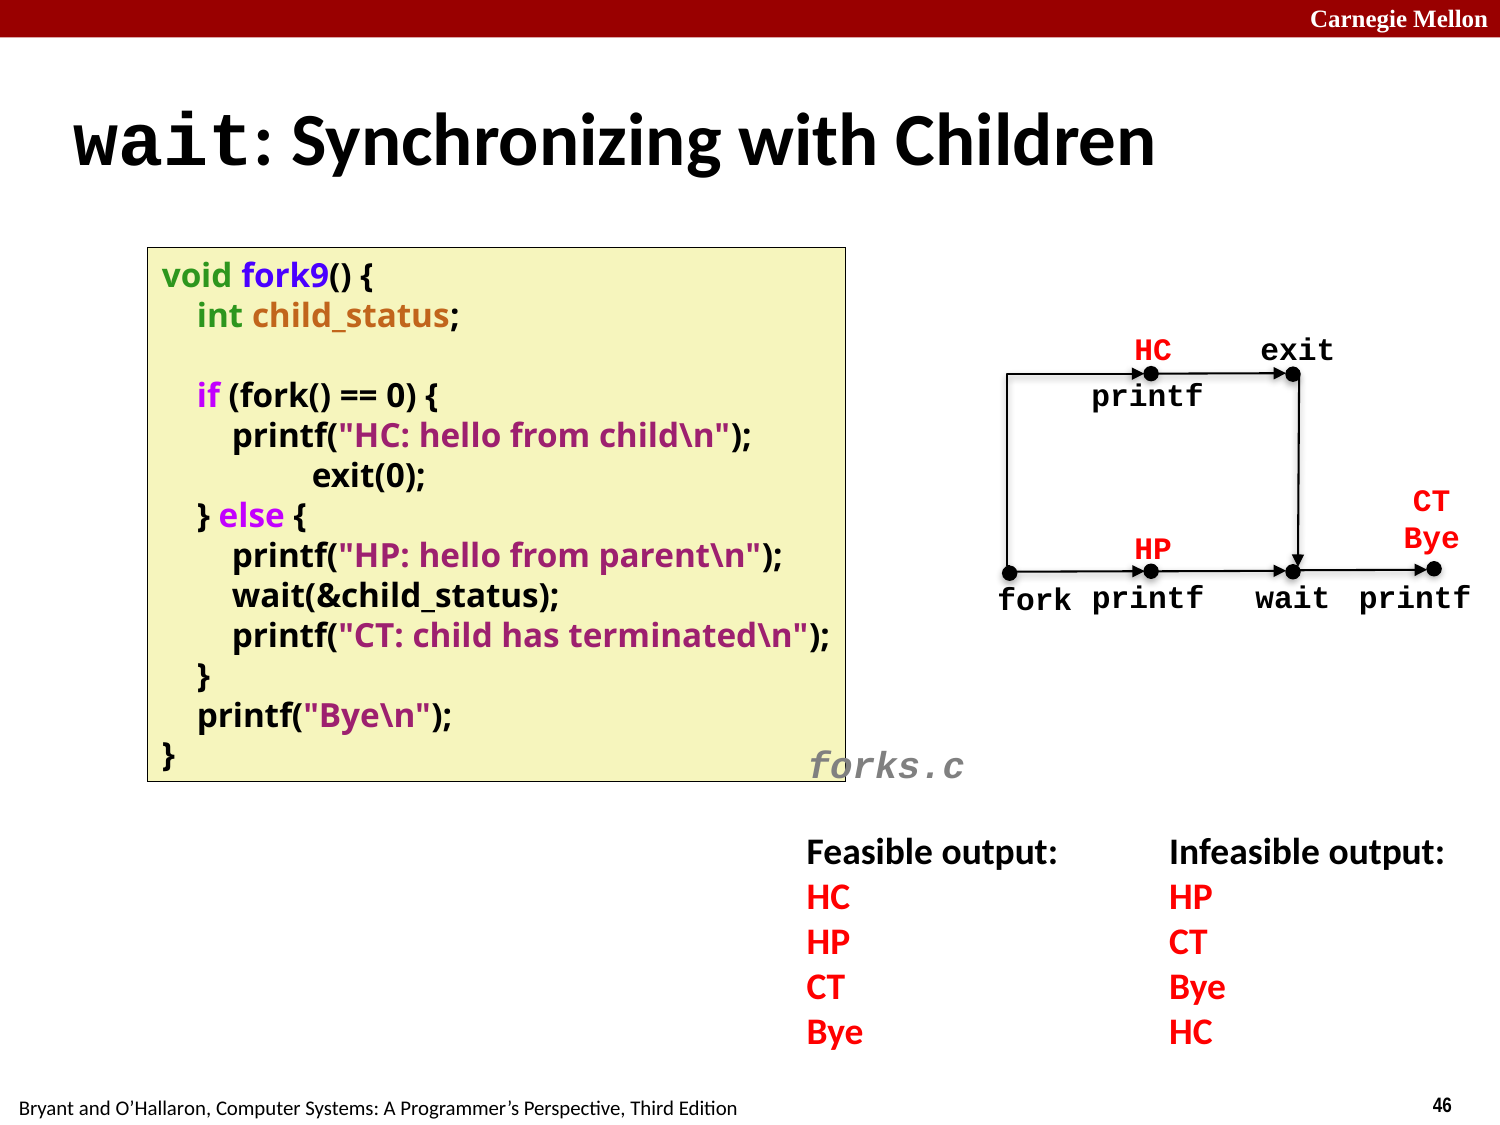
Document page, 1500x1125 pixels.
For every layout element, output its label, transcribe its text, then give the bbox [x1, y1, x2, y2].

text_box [973, 321, 1488, 626]
title wait: Synchronizing with Children [58, 72, 1305, 199]
text_box void fork9() { int child_status; if (fork() == 0) { printf("HC: hello from child\n"); exit(0); } else { printf("HP: hello from parent\n"); wait(&child_status); printf("CT: child has terminated\n"); } printf("Bye\n"); } [147, 247, 845, 781]
text_box Infeasible output: HP CT Bye HC [1154, 820, 1461, 1060]
text_box Feasible output: HC HP CT Bye [791, 820, 1074, 1060]
text_box forks.c [792, 737, 980, 796]
